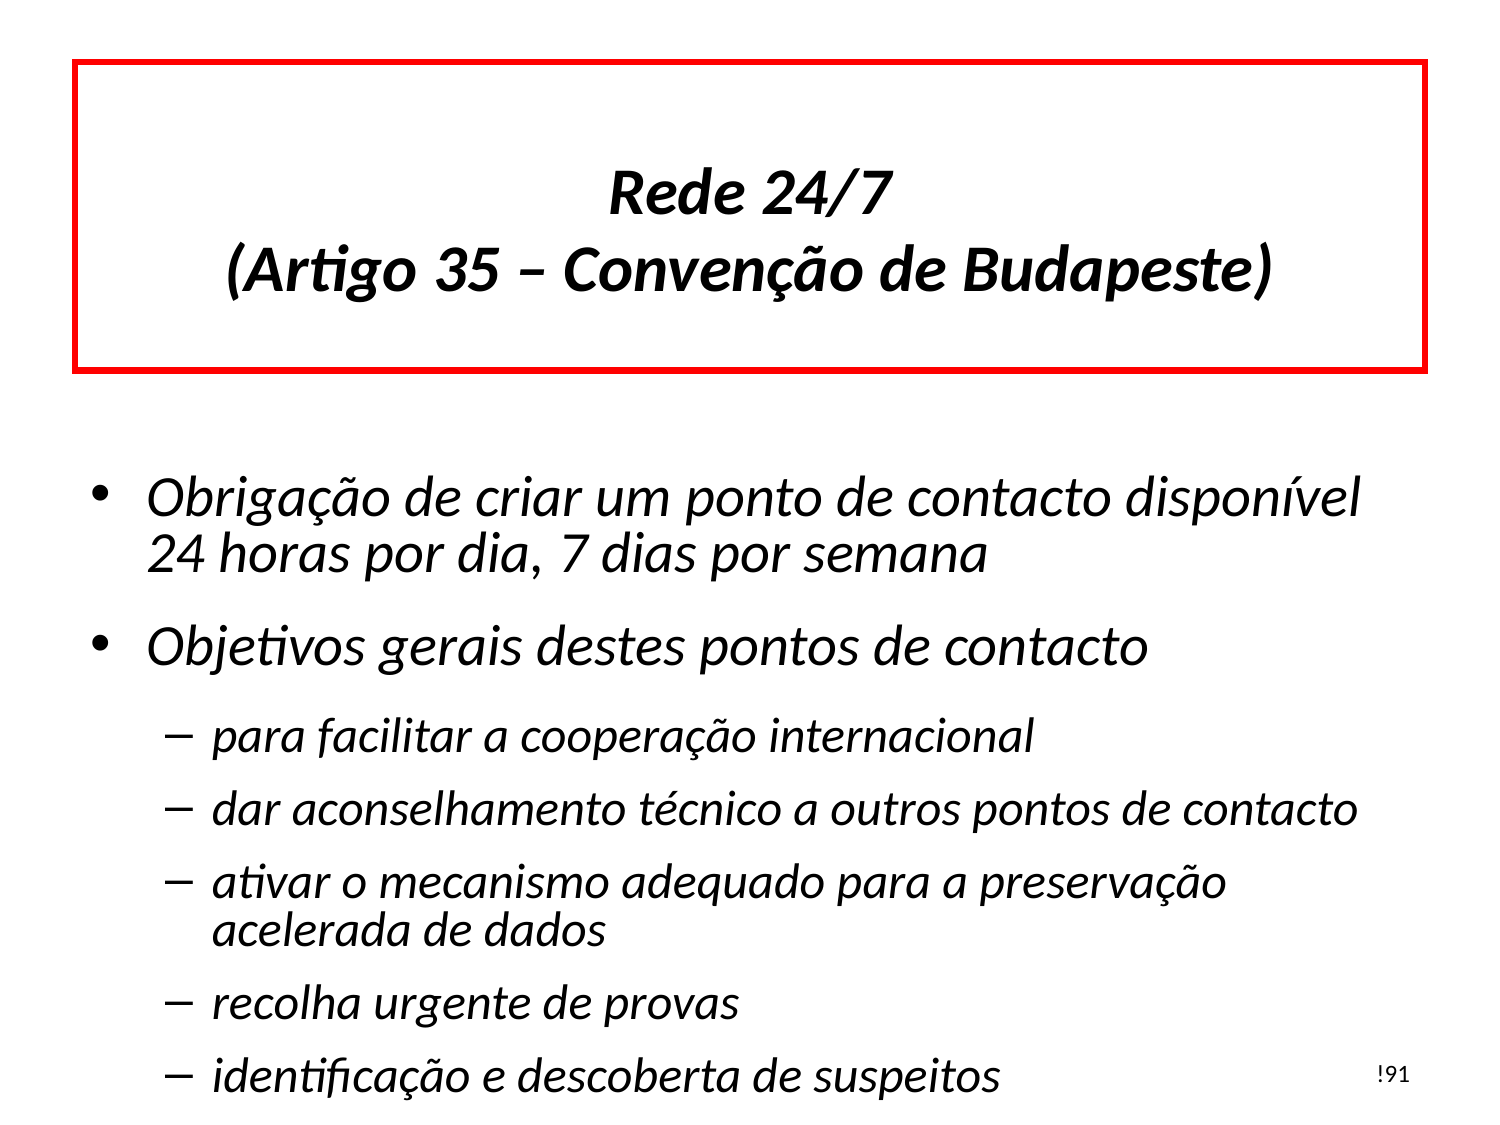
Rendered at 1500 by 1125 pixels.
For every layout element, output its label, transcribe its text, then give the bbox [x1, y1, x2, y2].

text_box Rede 24/7 (Artigo 35 – Convenção de Budapeste) Obrigação de criar um ponto de contacto disponível 24 horas por dia, 7 dias por semana Objetivos gerais destes pontos de contacto para facilitar a cooperação internacional dar aconselhamento técnico a outros pontos de contacto ativar o mecanismo adequado para a preservação acelerada de dados recolha urgente de provas identificação e descoberta de suspeitos [74, 62, 1425, 371]
slide_number !91 [1074, 1042, 1425, 1103]
